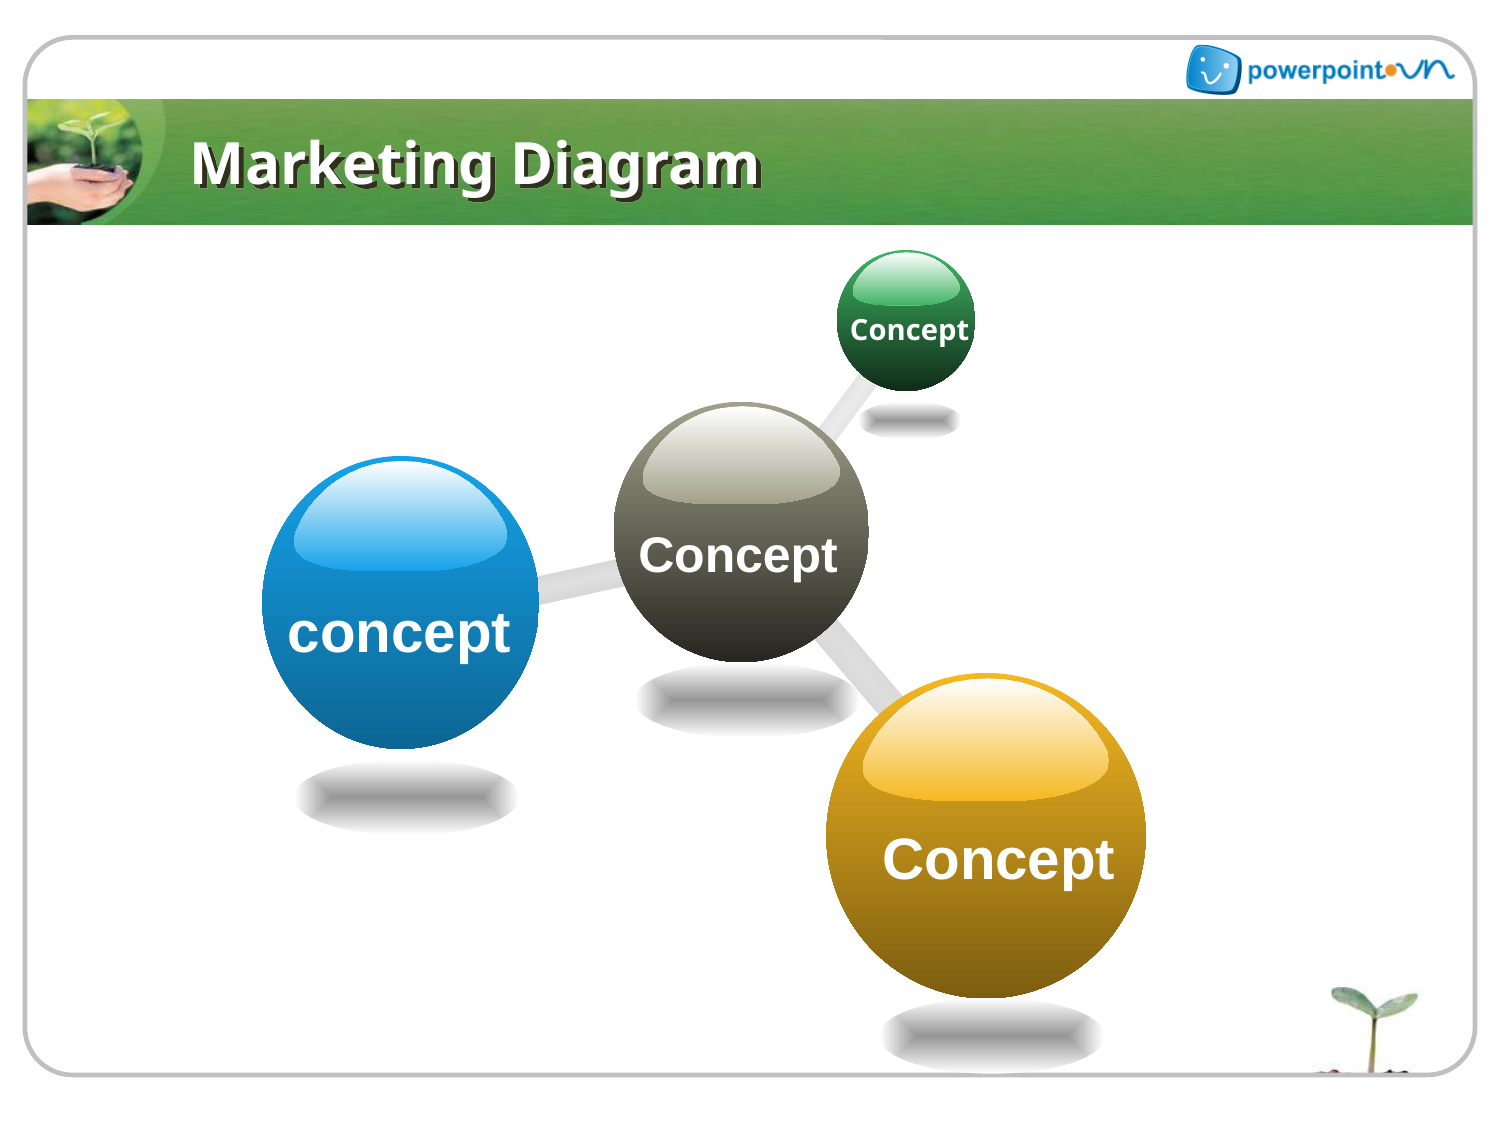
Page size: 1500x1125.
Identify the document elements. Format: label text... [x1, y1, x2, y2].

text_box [262, 249, 1146, 1074]
picture [28, 99, 1472, 225]
picture [1183, 43, 1466, 96]
title Marketing Diagram [174, 117, 1429, 205]
picture [1312, 987, 1425, 1072]
